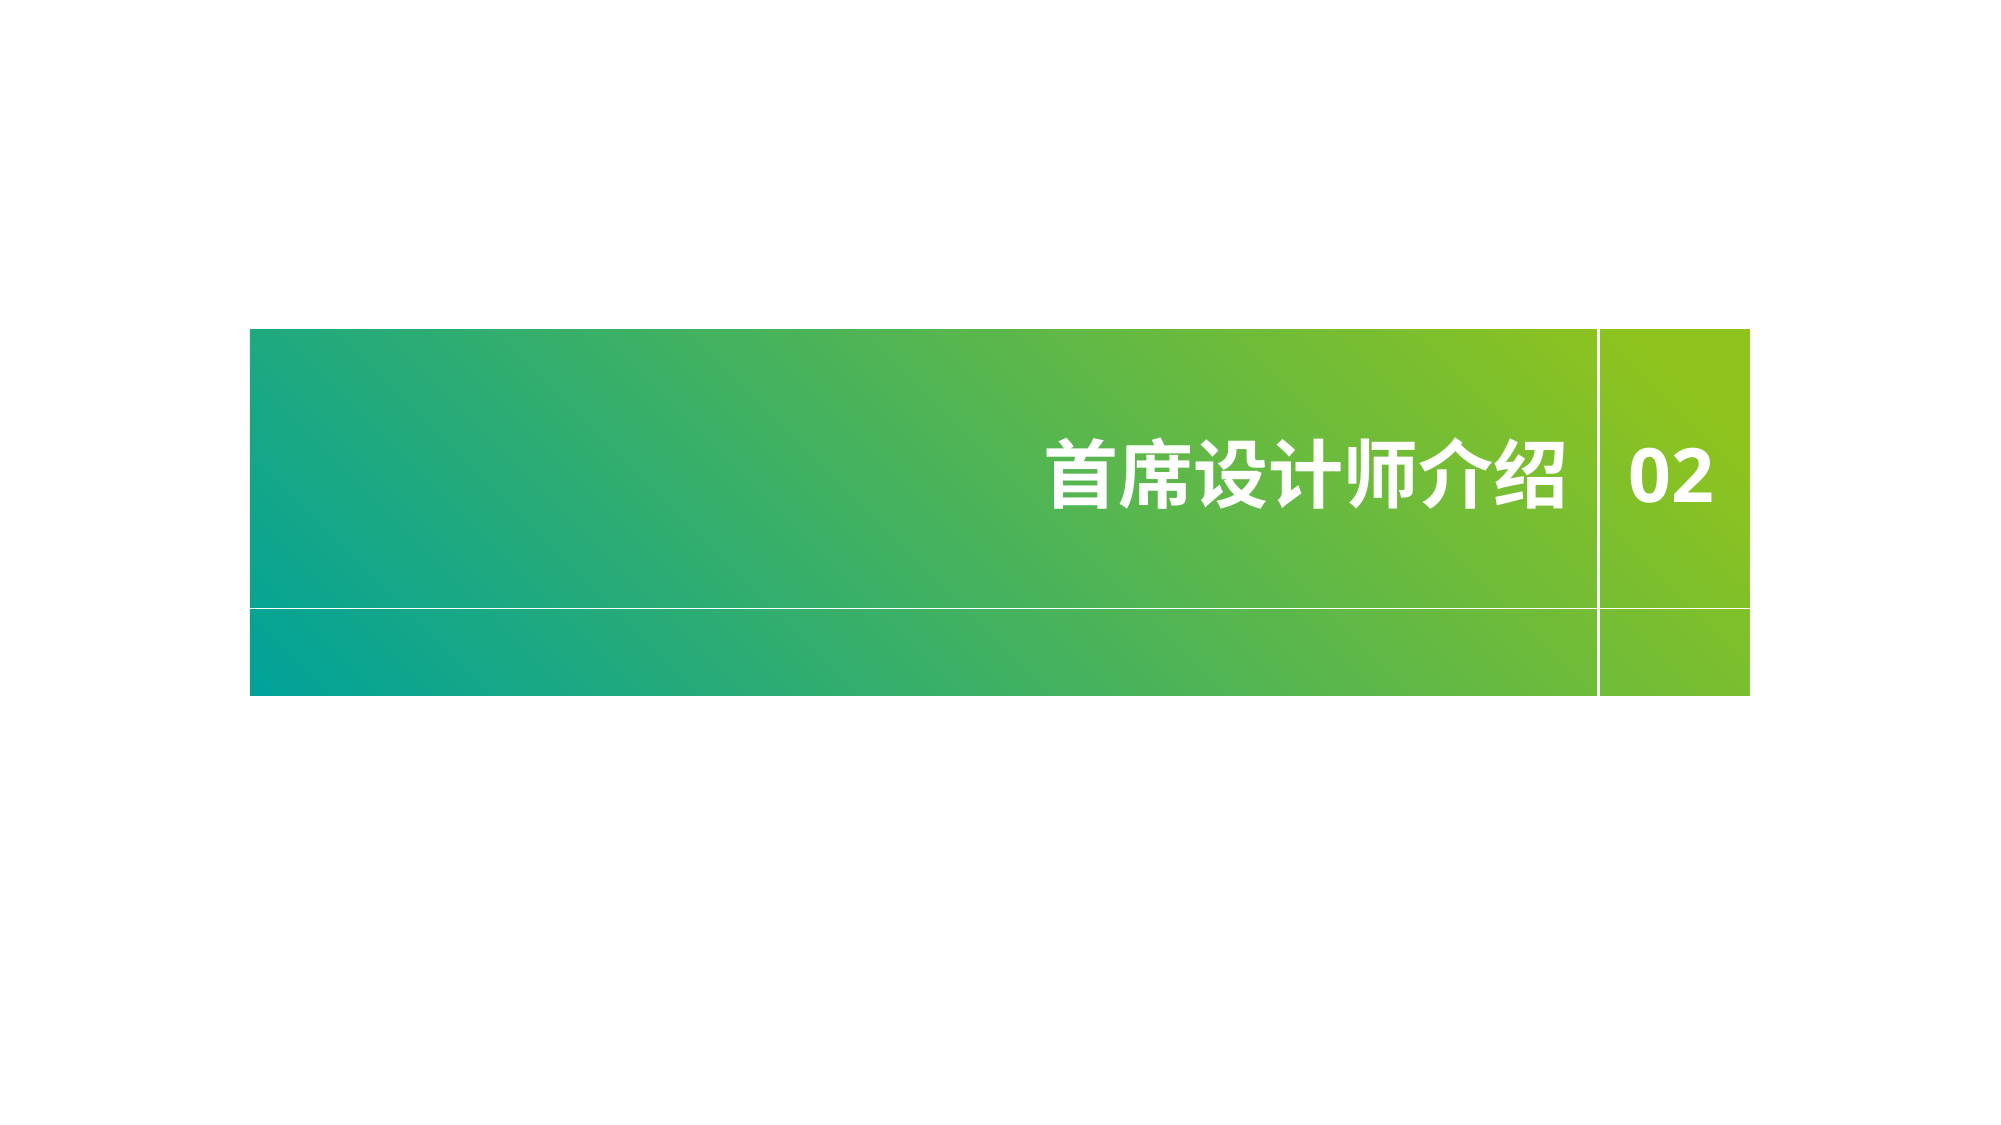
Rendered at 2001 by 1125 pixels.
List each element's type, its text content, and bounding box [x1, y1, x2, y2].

text_box [249, 329, 1751, 697]
text_box 首席设计师介绍 [865, 406, 1584, 527]
text_box 02 [1613, 406, 1763, 527]
